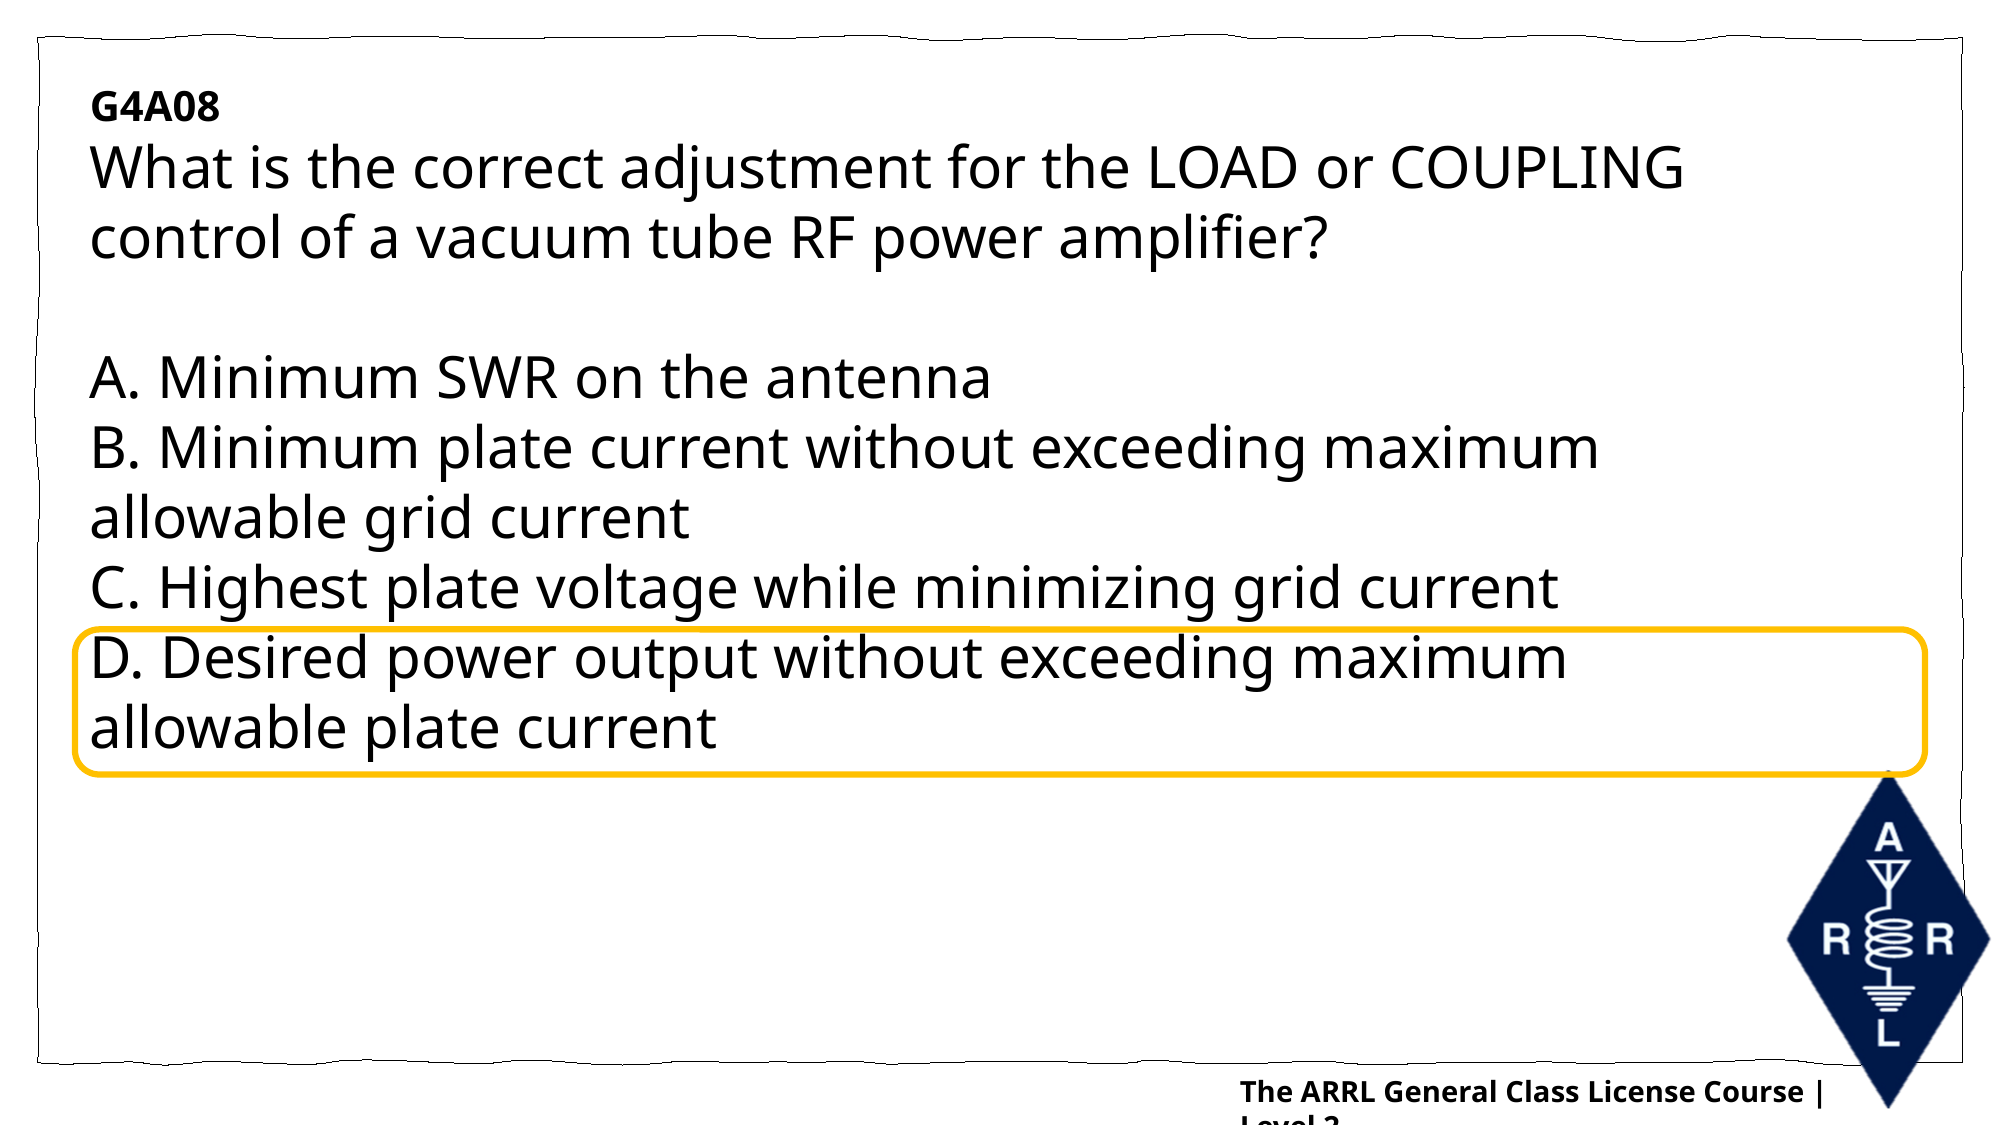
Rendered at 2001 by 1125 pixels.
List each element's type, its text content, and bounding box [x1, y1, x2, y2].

text_box G4A08 What is the correct adjustment for the LOAD or COUPLING control of a vacuum tube RF power amplifier? A. Minimum SWR on the antenna B. Minimum plate current without exceeding maximum allowable grid current C. Highest plate voltage while minimizing grid current D. Desired power output without exceeding maximum allowable plate current [75, 72, 1850, 643]
text_box [73, 628, 1927, 776]
picture [1773, 752, 1999, 1125]
